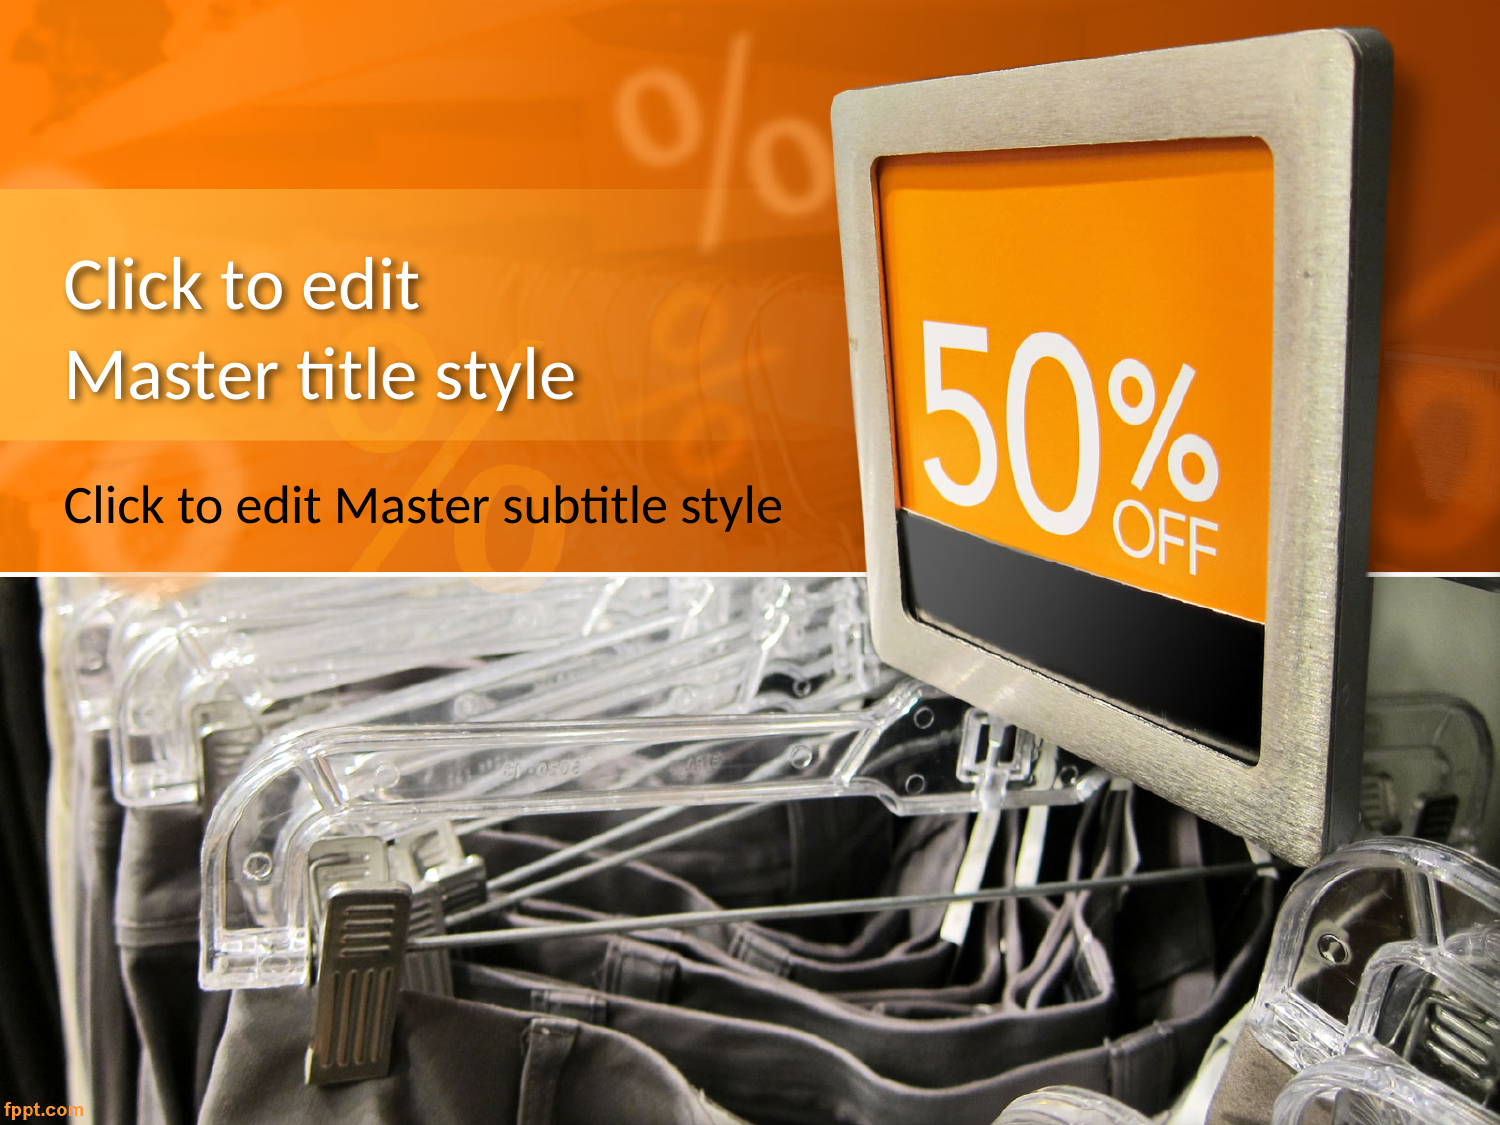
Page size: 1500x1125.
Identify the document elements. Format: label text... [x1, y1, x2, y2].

subtitle Click to edit Master subtitle style [48, 462, 1099, 563]
picture [0, 0, 1500, 1125]
title Click to edit Master title style [48, 211, 1051, 438]
